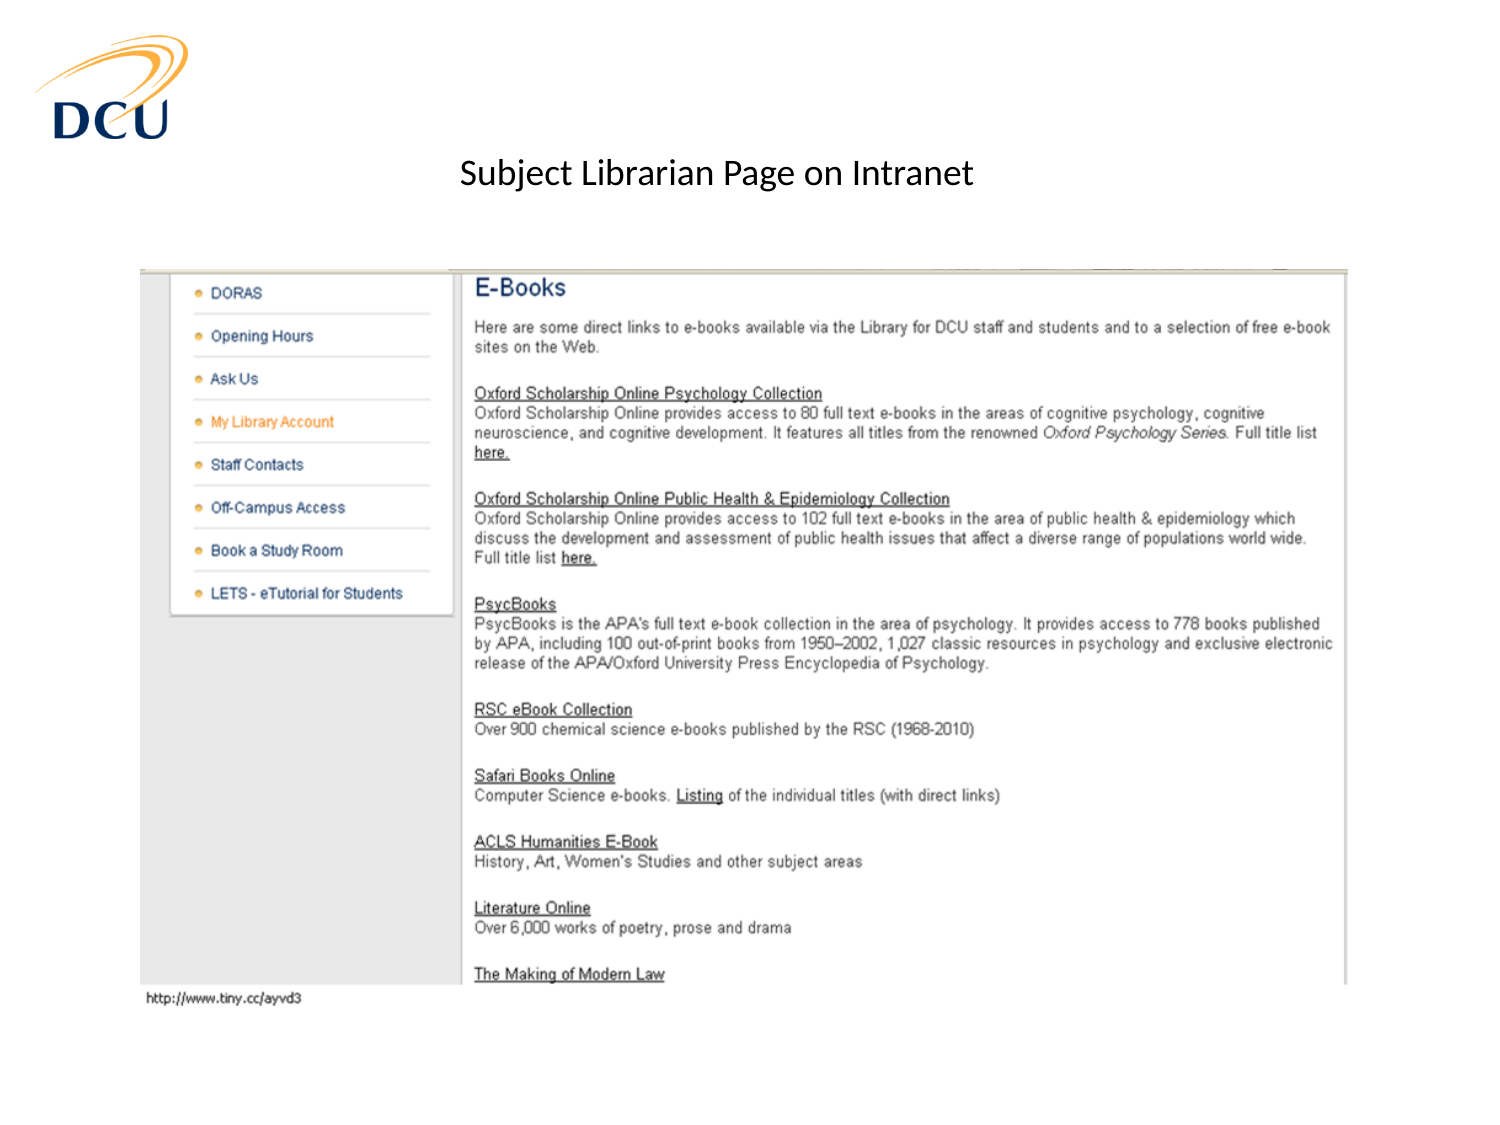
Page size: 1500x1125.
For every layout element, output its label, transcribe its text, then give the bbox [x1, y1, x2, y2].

picture [140, 269, 1348, 1006]
text_box Subject Librarian Page on Intranet [445, 140, 1079, 201]
picture [34, 34, 188, 139]
